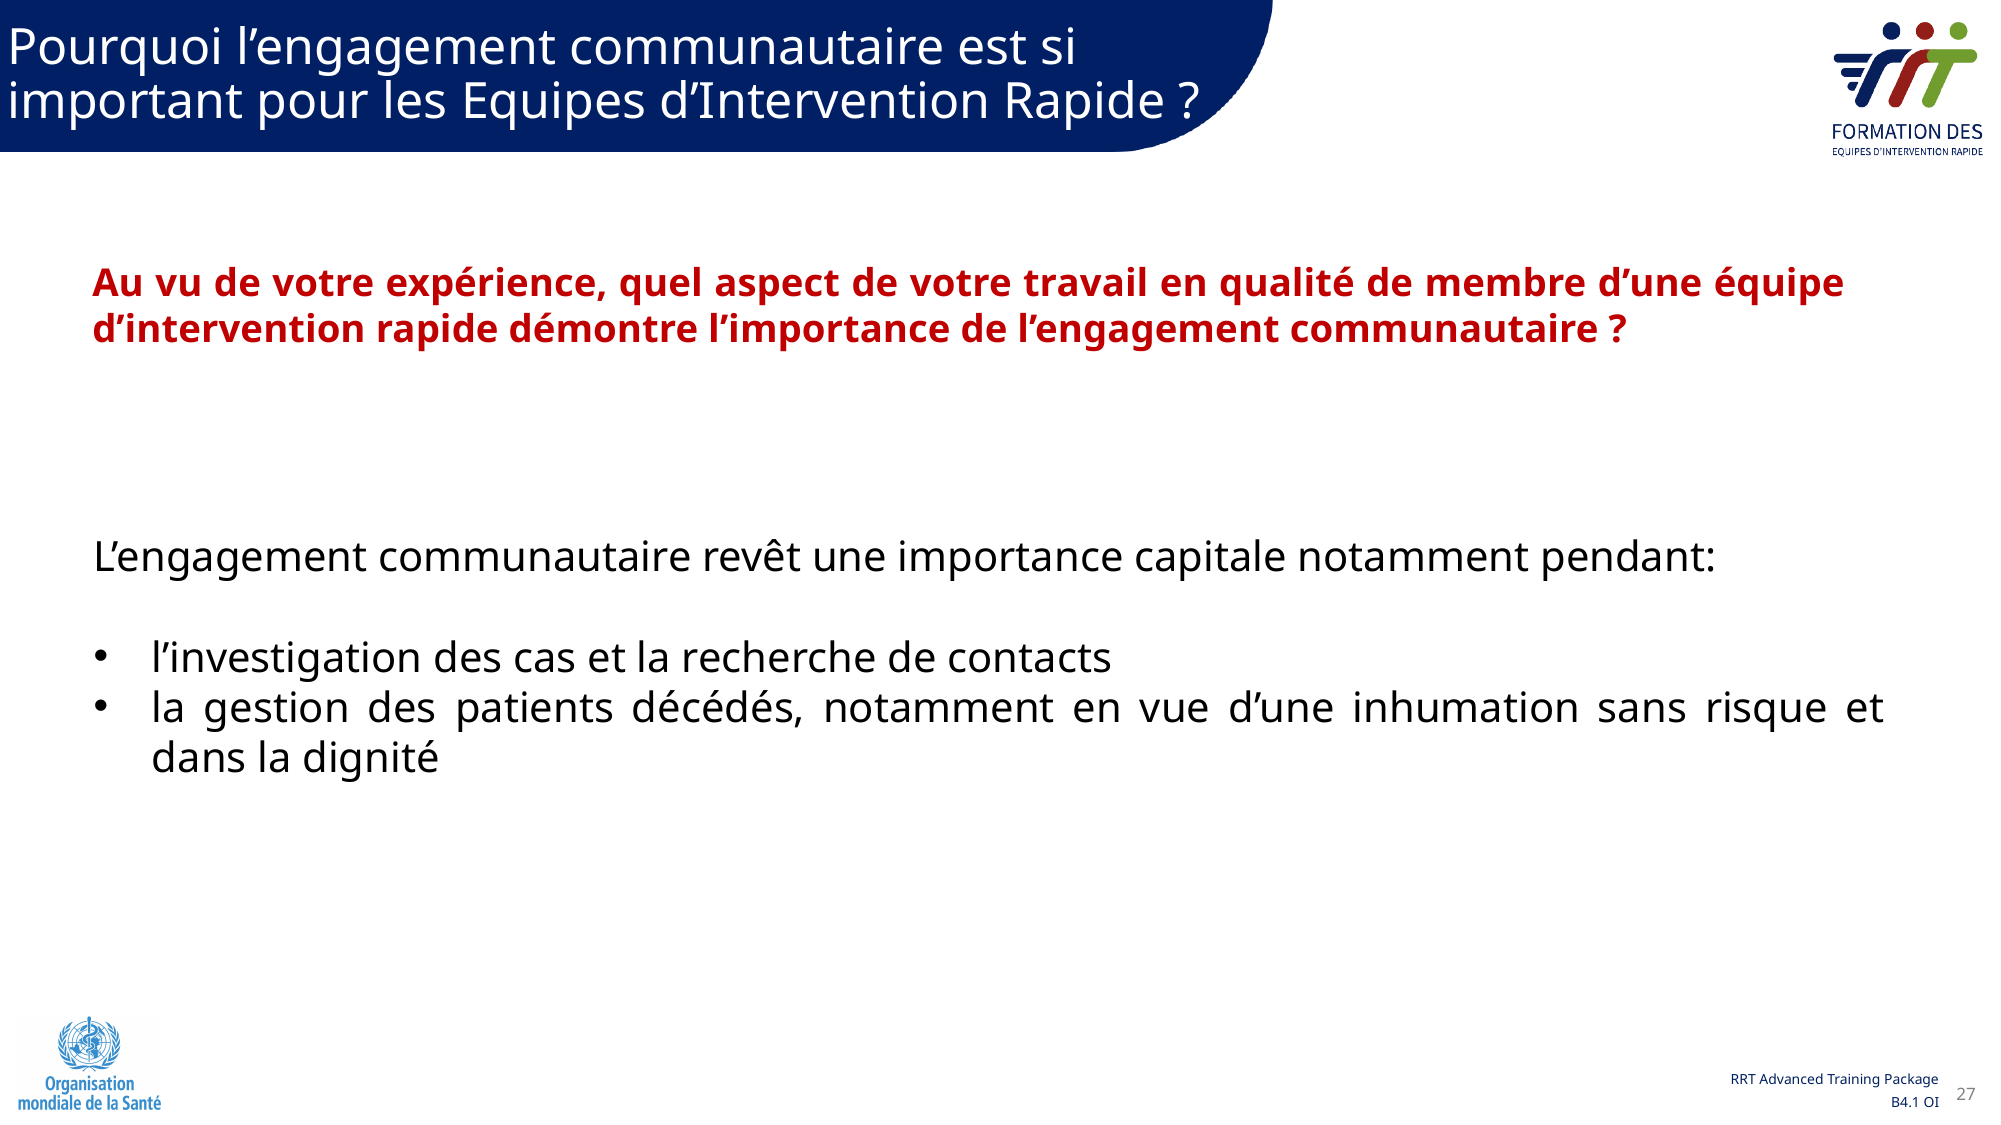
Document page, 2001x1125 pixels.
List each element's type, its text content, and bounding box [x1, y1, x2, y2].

picture [0, 0, 1273, 152]
text_box L’engagement communautaire revêt une importance capitale notamment pendant: l’investigation des cas et la recherche de contacts la gestion des patients décédés, notamment en vue d’une inhumation sans risque et dans la dignité [69, 522, 1893, 807]
title Pourquoi l’engagement communautaire est si important pour les Equipes d’Intervention Rapide ? [0, 16, 1223, 136]
picture [17, 1015, 162, 1111]
picture [1832, 21, 1983, 157]
list Au vu de votre expérience, quel aspect de votre travail en qualité de membre d’une équipe d’intervention rapide démontre l’importance de l’engagement communautaire ? [68, 204, 1856, 393]
